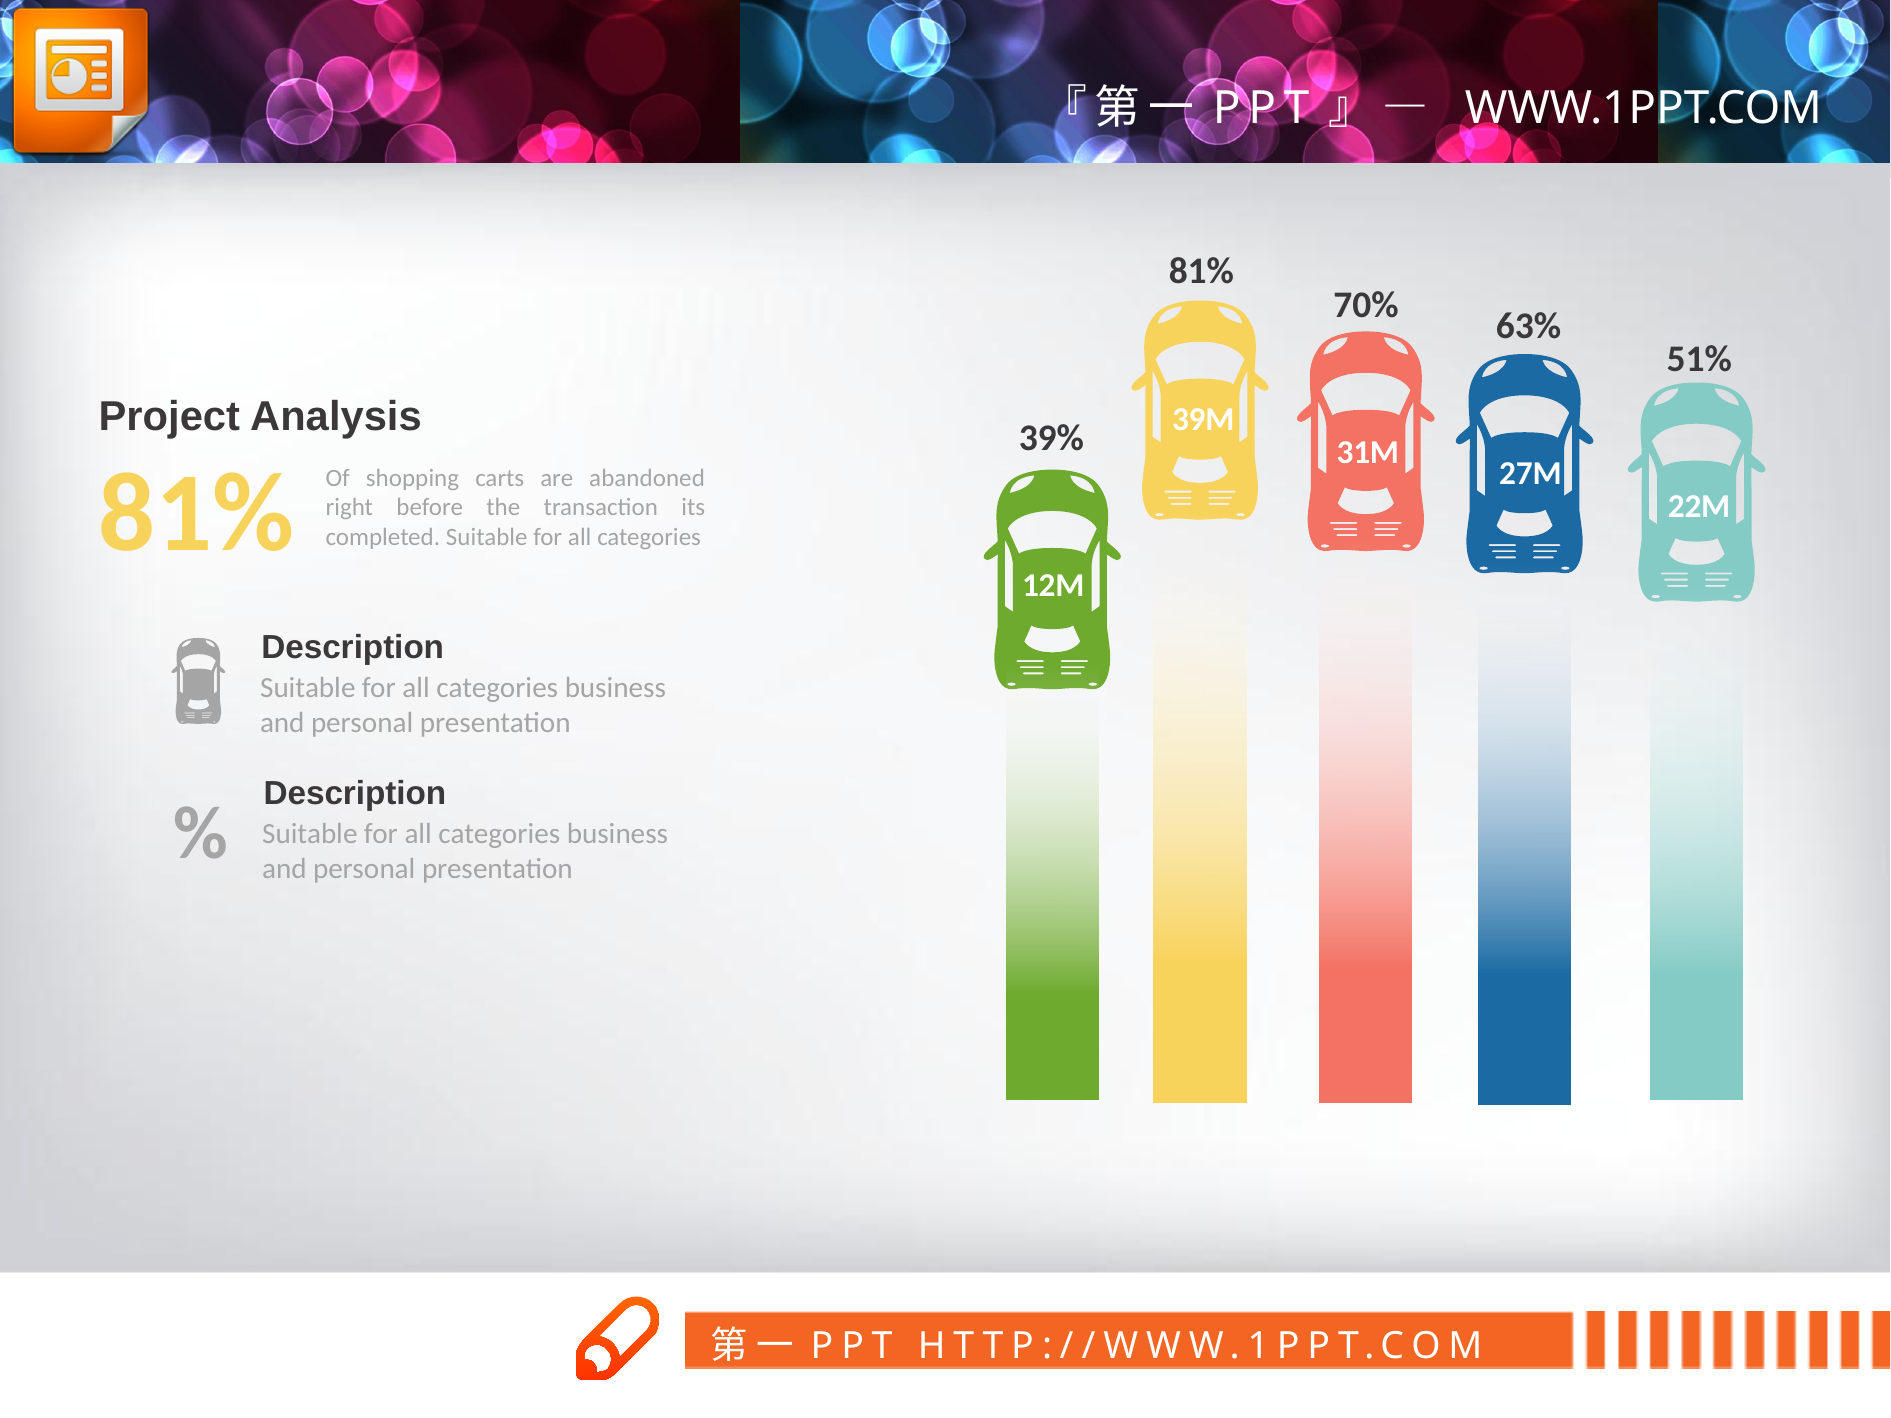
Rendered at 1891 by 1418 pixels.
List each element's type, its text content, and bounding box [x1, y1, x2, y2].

text_box 27M [1484, 443, 1577, 499]
text_box [983, 469, 1121, 688]
text_box Suitable for all categories business and personal presentation [245, 661, 698, 746]
text_box [1478, 560, 1571, 1105]
text_box [1153, 512, 1247, 1103]
text_box [171, 637, 226, 724]
text_box Description [248, 763, 462, 807]
text_box [1131, 300, 1269, 519]
text_box 63% [1480, 293, 1576, 354]
picture [0, 0, 1891, 1275]
text_box 70% [1318, 272, 1414, 333]
text_box [1006, 662, 1099, 1100]
text_box [1297, 333, 1435, 550]
text_box 22M [1653, 477, 1746, 532]
text_box % [158, 775, 243, 881]
text_box 81% [1153, 239, 1249, 299]
picture [685, 1311, 1891, 1369]
text_box Project Analysis [83, 381, 437, 447]
text_box Description [246, 617, 460, 661]
text_box [1319, 539, 1412, 1103]
text_box 39M [1157, 389, 1250, 445]
text_box Suitable for all categories business and personal presentation [247, 807, 700, 892]
text_box [1650, 583, 1743, 1100]
text_box [1627, 387, 1766, 601]
text_box 31M [1321, 422, 1414, 478]
text_box 51% [1651, 326, 1747, 387]
text_box [1455, 354, 1594, 572]
text_box 81% [83, 430, 310, 581]
text_box 12M [1007, 556, 1100, 611]
text_box 39% [1003, 405, 1099, 466]
text_box Of shopping carts are abandoned right before the transaction its completed. Suitable for all categories [310, 453, 721, 559]
